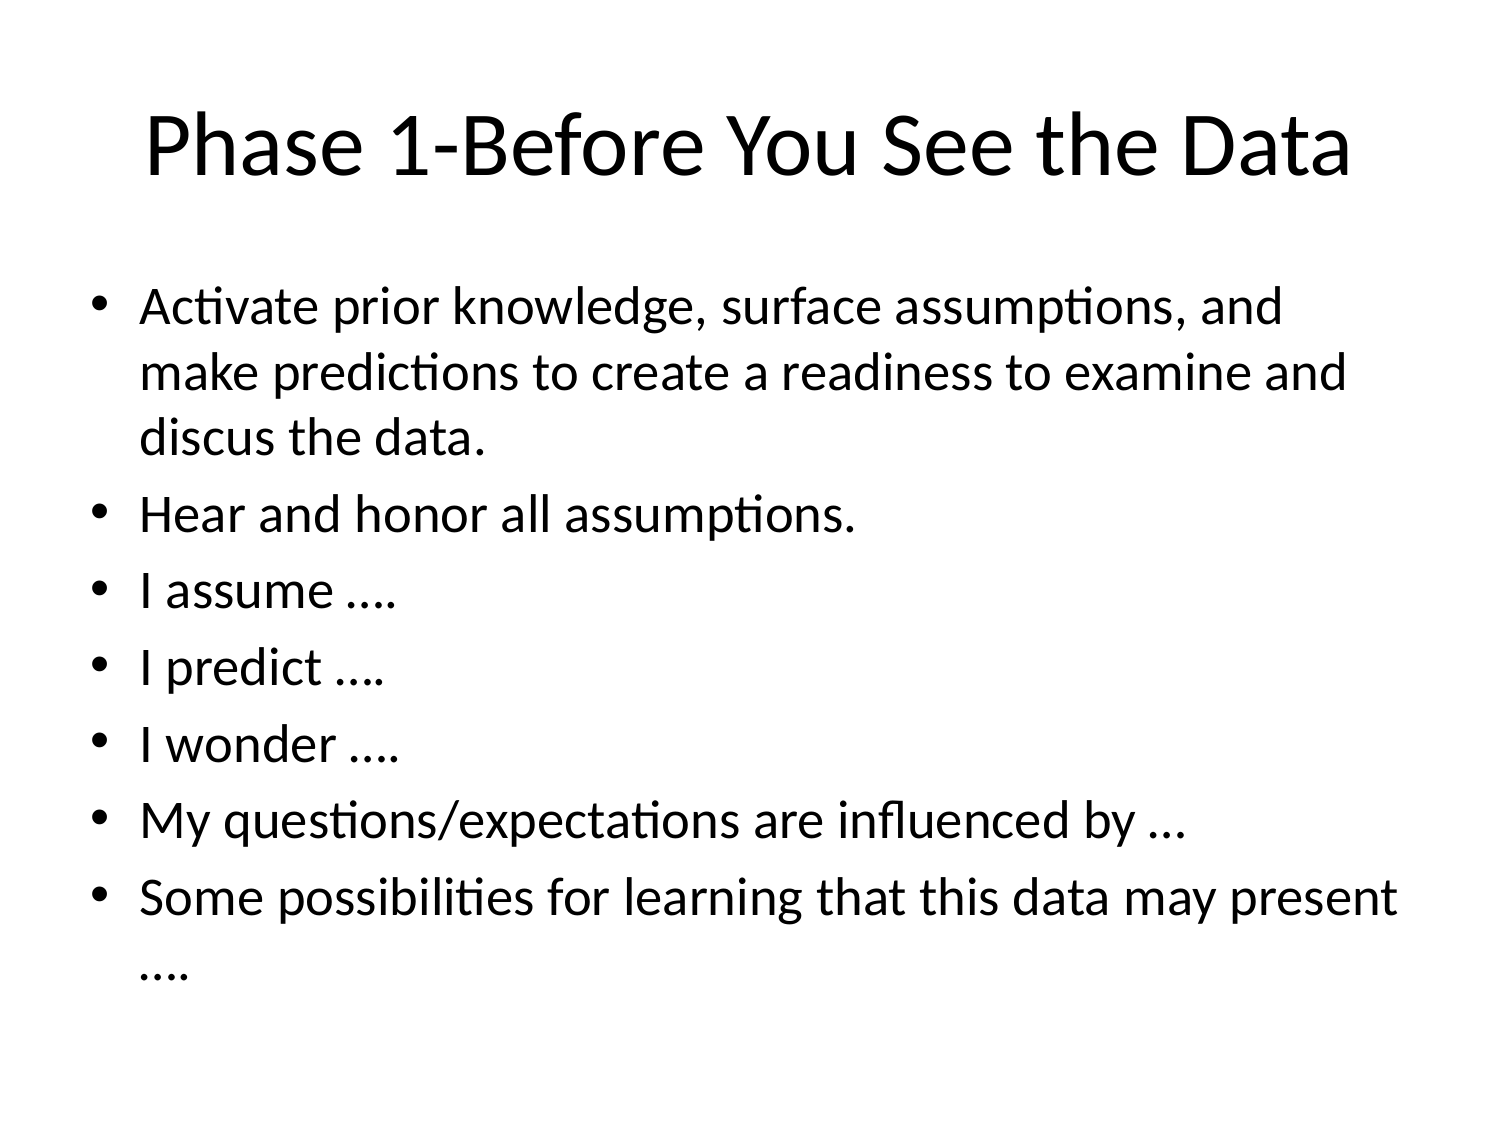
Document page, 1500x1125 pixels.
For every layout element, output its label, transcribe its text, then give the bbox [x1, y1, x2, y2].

title Phase 1-Before You See the Data [75, 45, 1425, 233]
list Activate prior knowledge, surface assumptions, and make predictions to create a readiness to examine and discus the data. Hear and honor all assumptions. I assume …. I predict …. I wonder …. My questions/expectations are influenced by … Some possibilities for learning that this data may present …. [75, 262, 1425, 1005]
